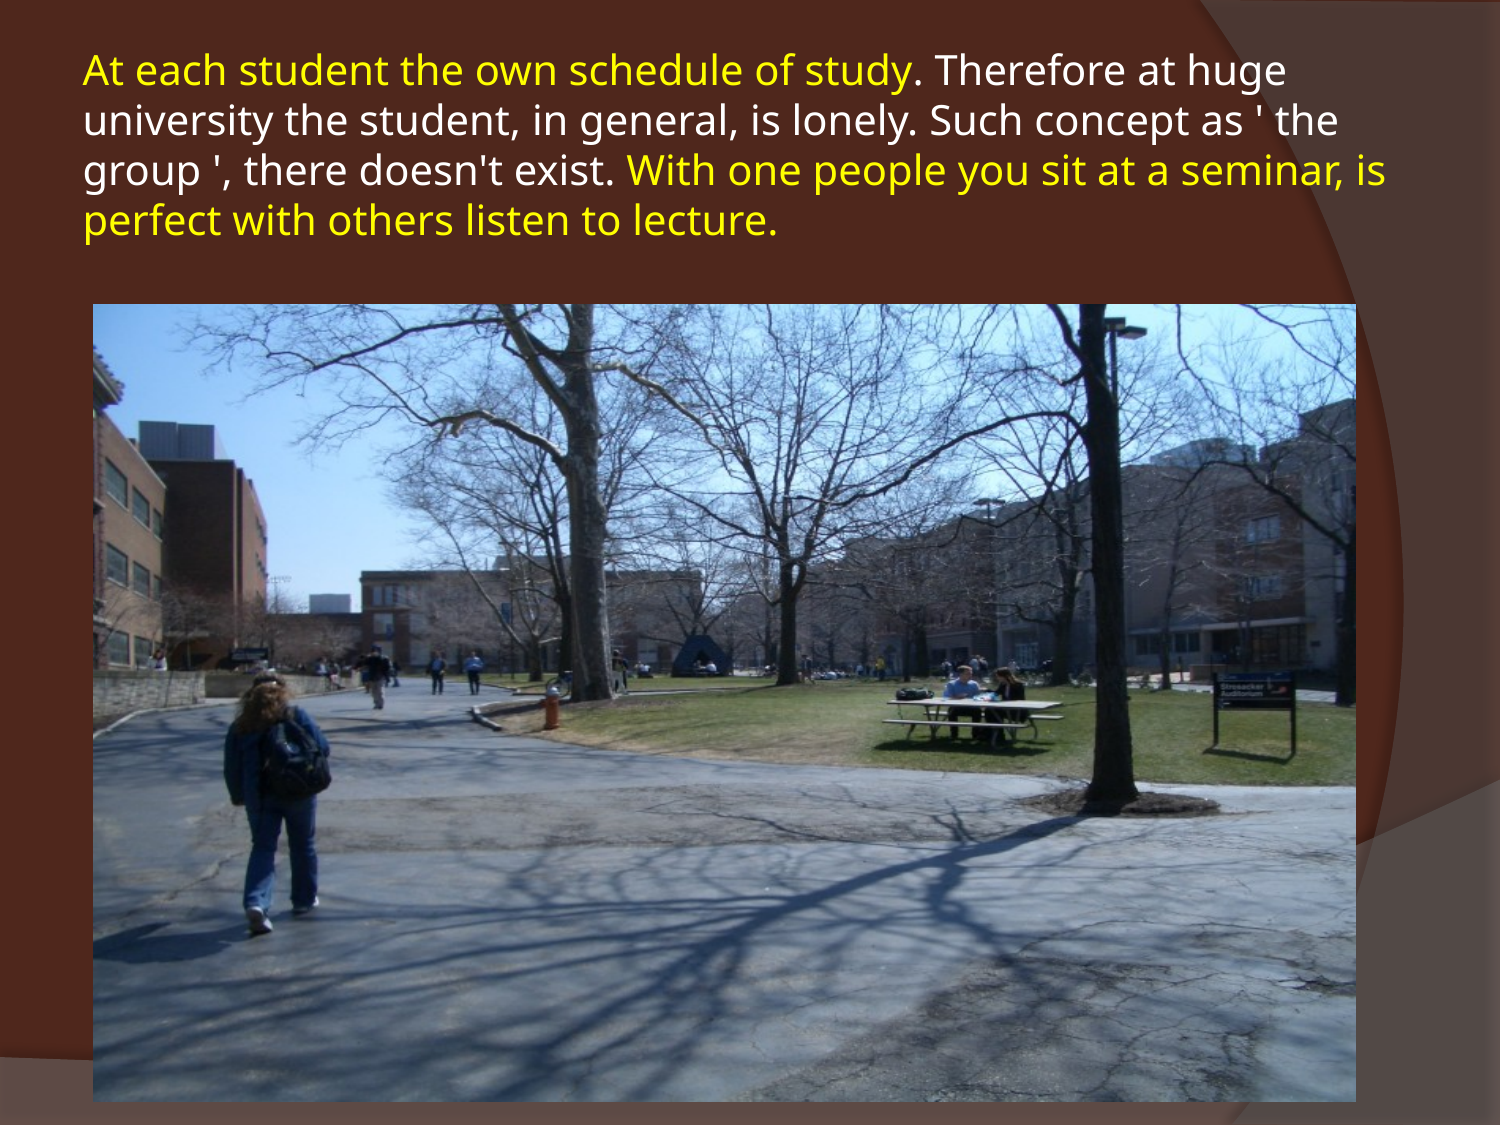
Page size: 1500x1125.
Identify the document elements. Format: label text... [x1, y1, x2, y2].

picture [93, 304, 1356, 1102]
title At each student the own schedule of study. Therefore at huge university the student, in general, is lonely. Such concept as ' the group ', there doesn't exist. With one people you sit at a seminar, is perfect with others listen to lecture. [75, 45, 1407, 293]
